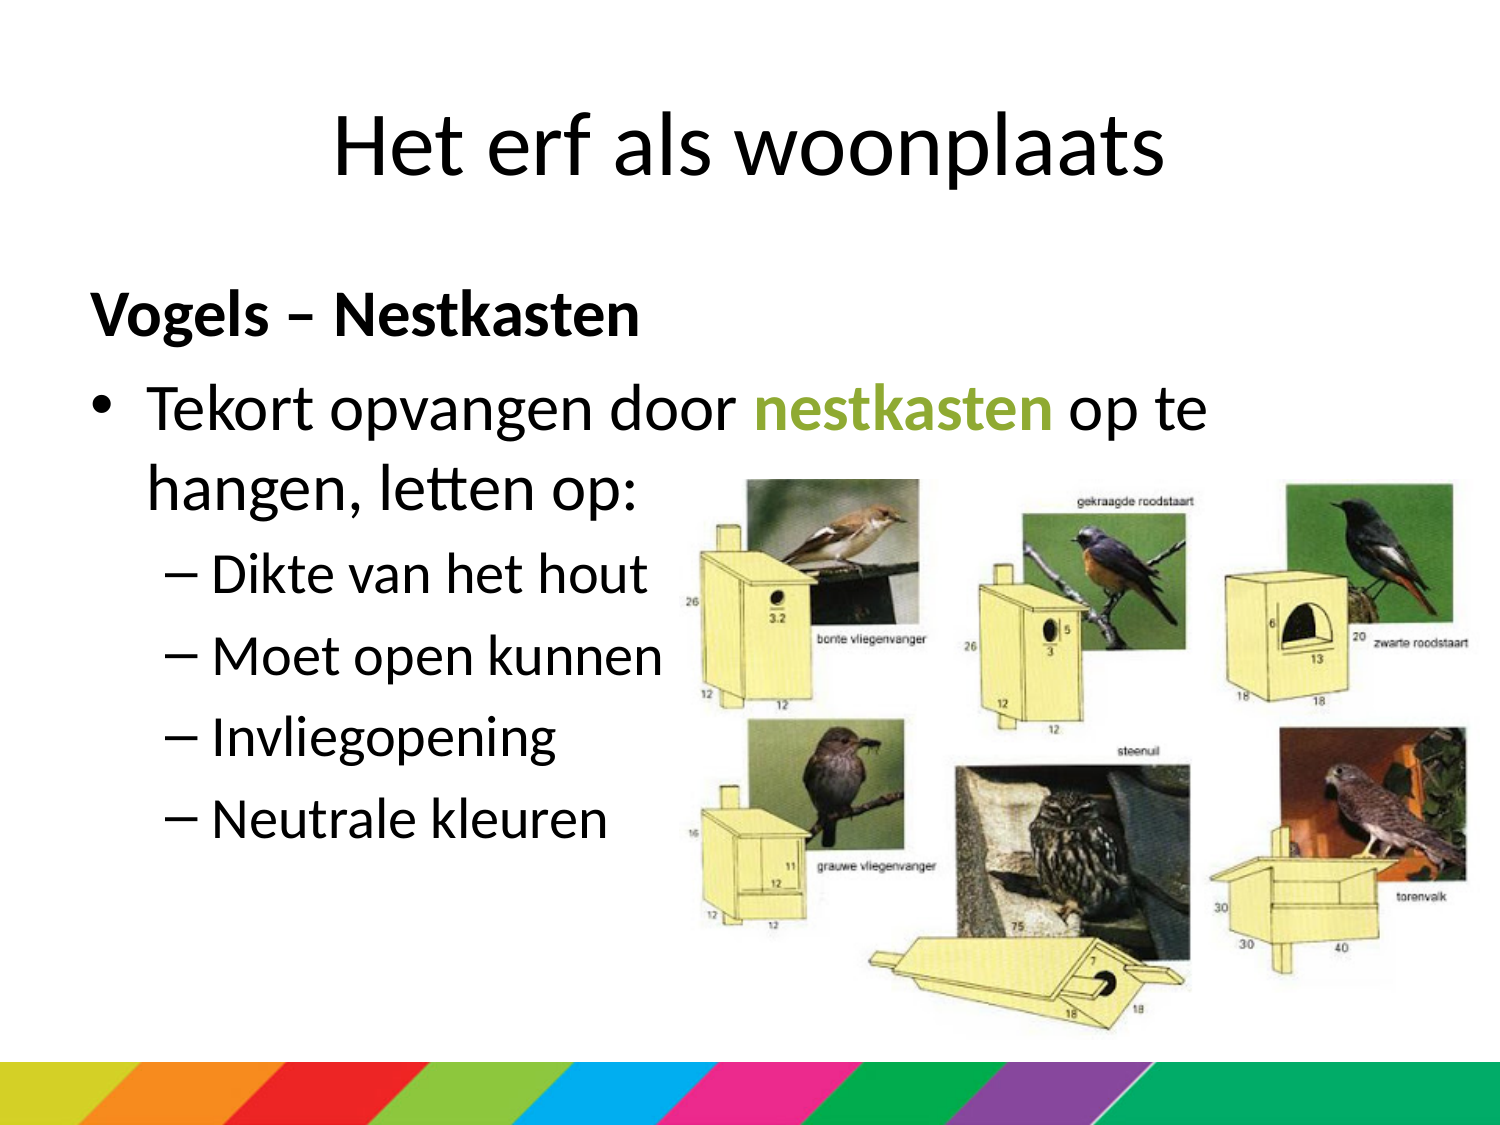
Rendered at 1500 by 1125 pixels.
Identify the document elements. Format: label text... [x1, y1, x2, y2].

picture [678, 479, 1480, 1040]
picture [656, 1062, 1500, 1125]
picture [0, 1062, 574, 1125]
list Vogels – Nestkasten Tekort opvangen door nestkasten op te hangen, letten op: Dikte van het hout Moet open kunnen Invliegopening Neutrale kleuren [75, 262, 1425, 1005]
title Het erf als woonplaats [75, 45, 1425, 233]
